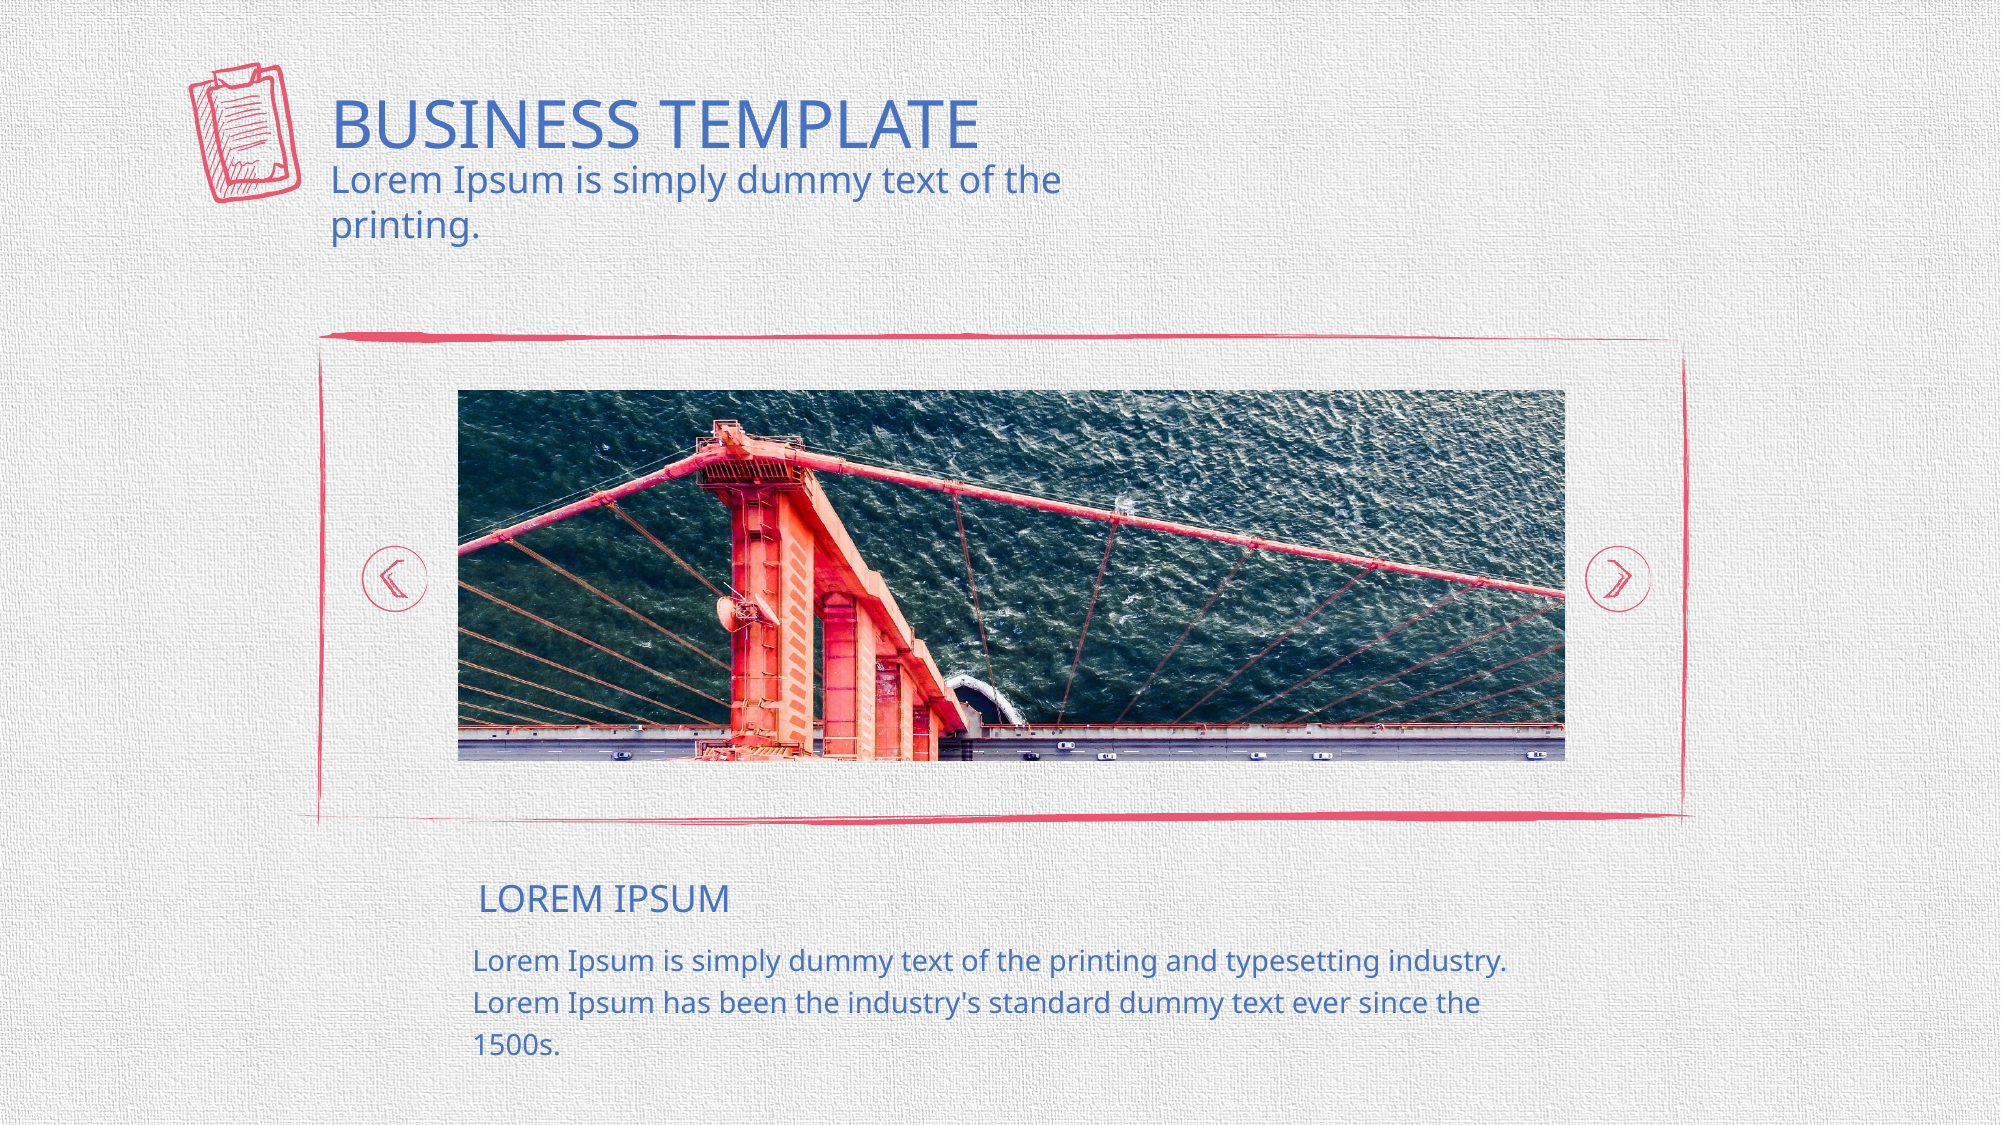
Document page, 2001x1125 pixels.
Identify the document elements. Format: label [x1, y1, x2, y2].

text_box [297, 332, 1697, 826]
text_box [315, 74, 1198, 210]
text_box [457, 867, 1565, 1028]
text_box [187, 62, 303, 205]
picture [0, 0, 2001, 1125]
